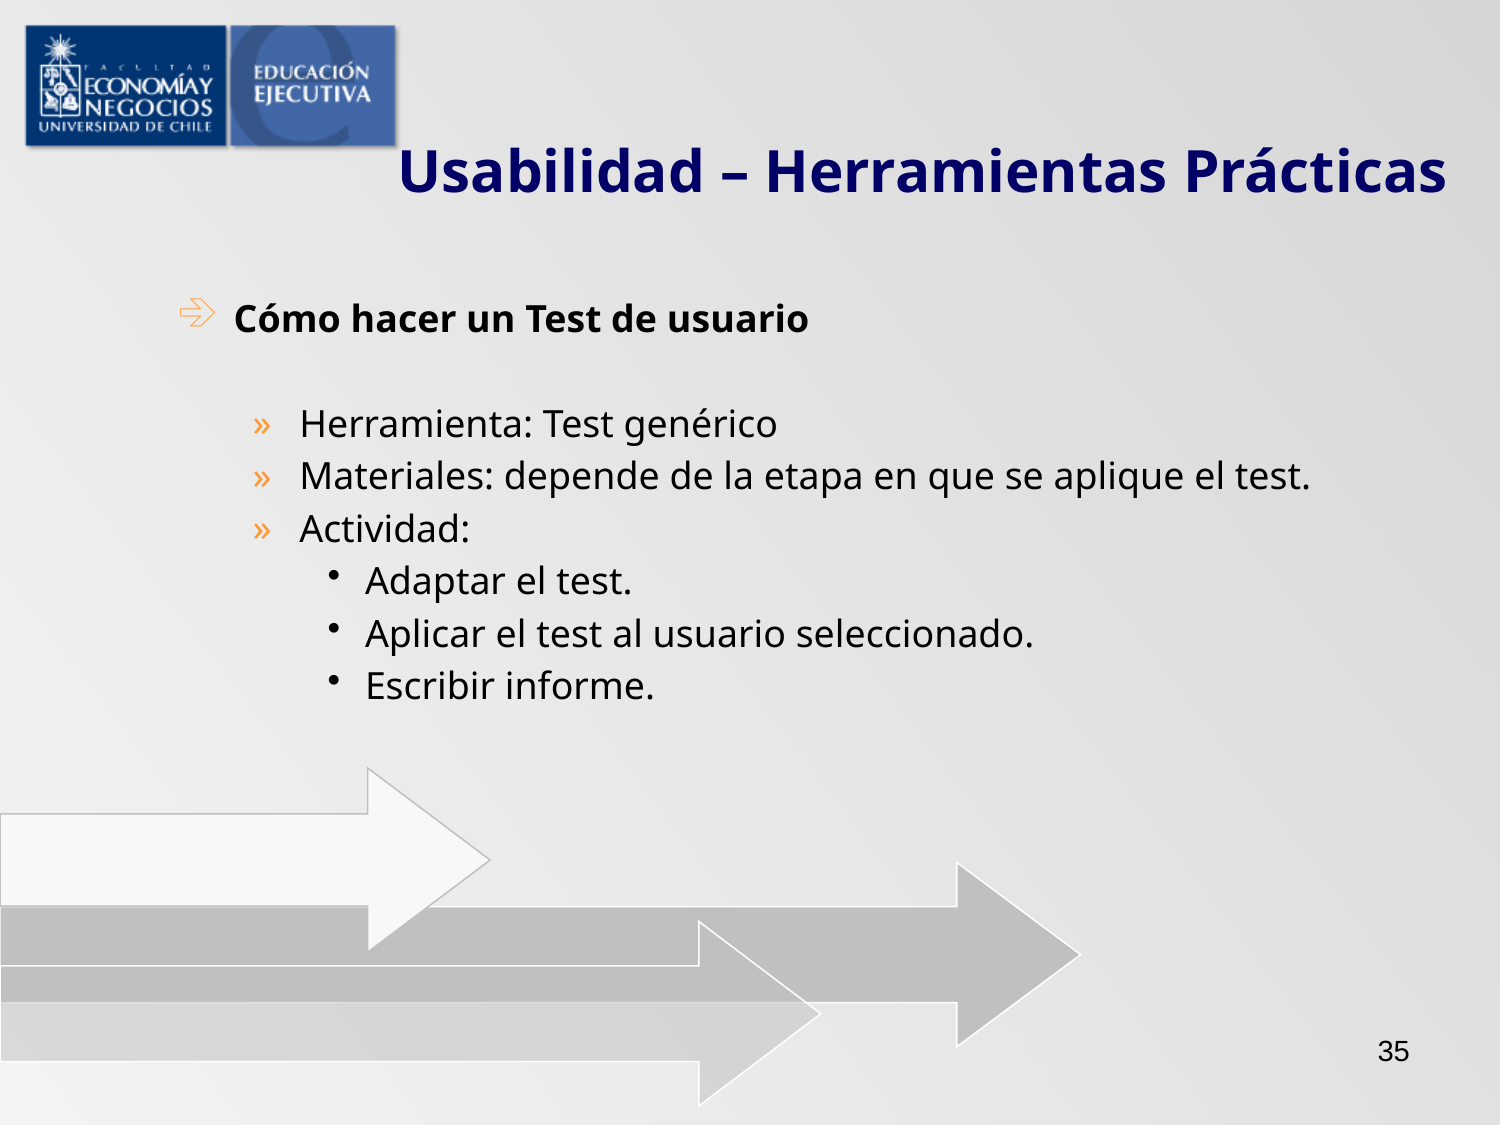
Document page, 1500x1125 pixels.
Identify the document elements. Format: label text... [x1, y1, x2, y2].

title Usabilidad – Herramientas Prácticas [162, 74, 1463, 263]
slide_number 35 [1074, 1024, 1426, 1103]
list Cómo hacer un Test de usuario Herramienta: Test genérico Materiales: depende de la etapa en que se aplique el test. Actividad: Adaptar el test. Aplicar el test al usuario seleccionado. Escribir informe. [162, 287, 1463, 1001]
picture [0, 0, 1500, 1125]
